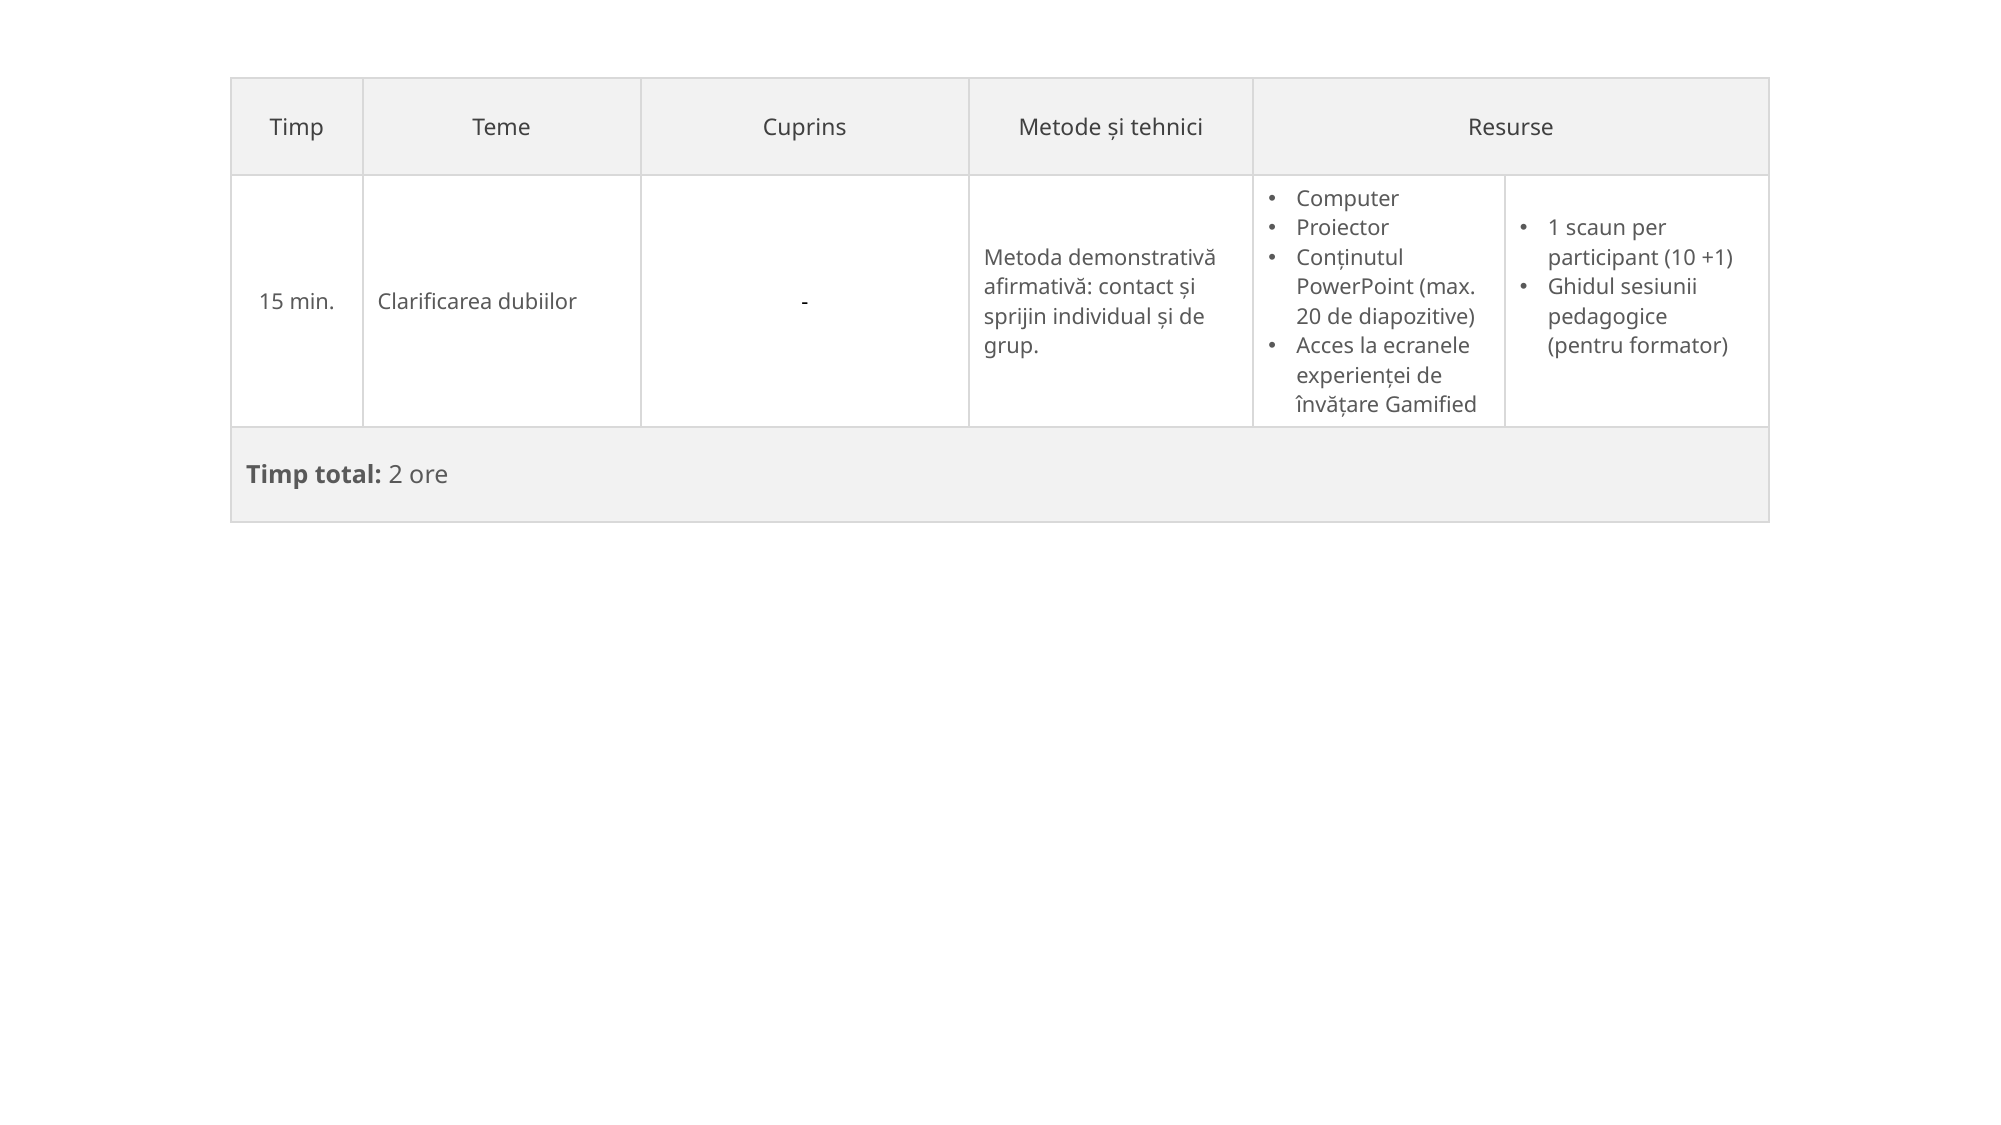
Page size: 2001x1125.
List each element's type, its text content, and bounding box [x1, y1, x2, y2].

table_header Metode și tehnici [970, 79, 1252, 174]
table_cell 1 scaun per participant (10 +1) Ghidul sesiunii pedagogice (pentru formator) [1506, 176, 1768, 426]
table_cell Metoda demonstrativă afirmativă: contact și sprijin individual și de grup. [970, 176, 1252, 426]
table_cell - [642, 176, 968, 426]
table_cell Computer Proiector Conținutul PowerPoint (max. 20 de diapozitive) Acces la ecranele experienței de învățare Gamified [1254, 176, 1504, 426]
table_header Teme [364, 79, 640, 174]
table_cell 15 min. [232, 176, 362, 426]
table_header Timp [232, 79, 362, 174]
table_cell Clarificarea dubiilor [364, 176, 640, 426]
table_header Resurse [1254, 79, 1768, 174]
table_header Cuprins [642, 79, 968, 174]
table_cell Timp total: 2 ore [232, 428, 1768, 521]
